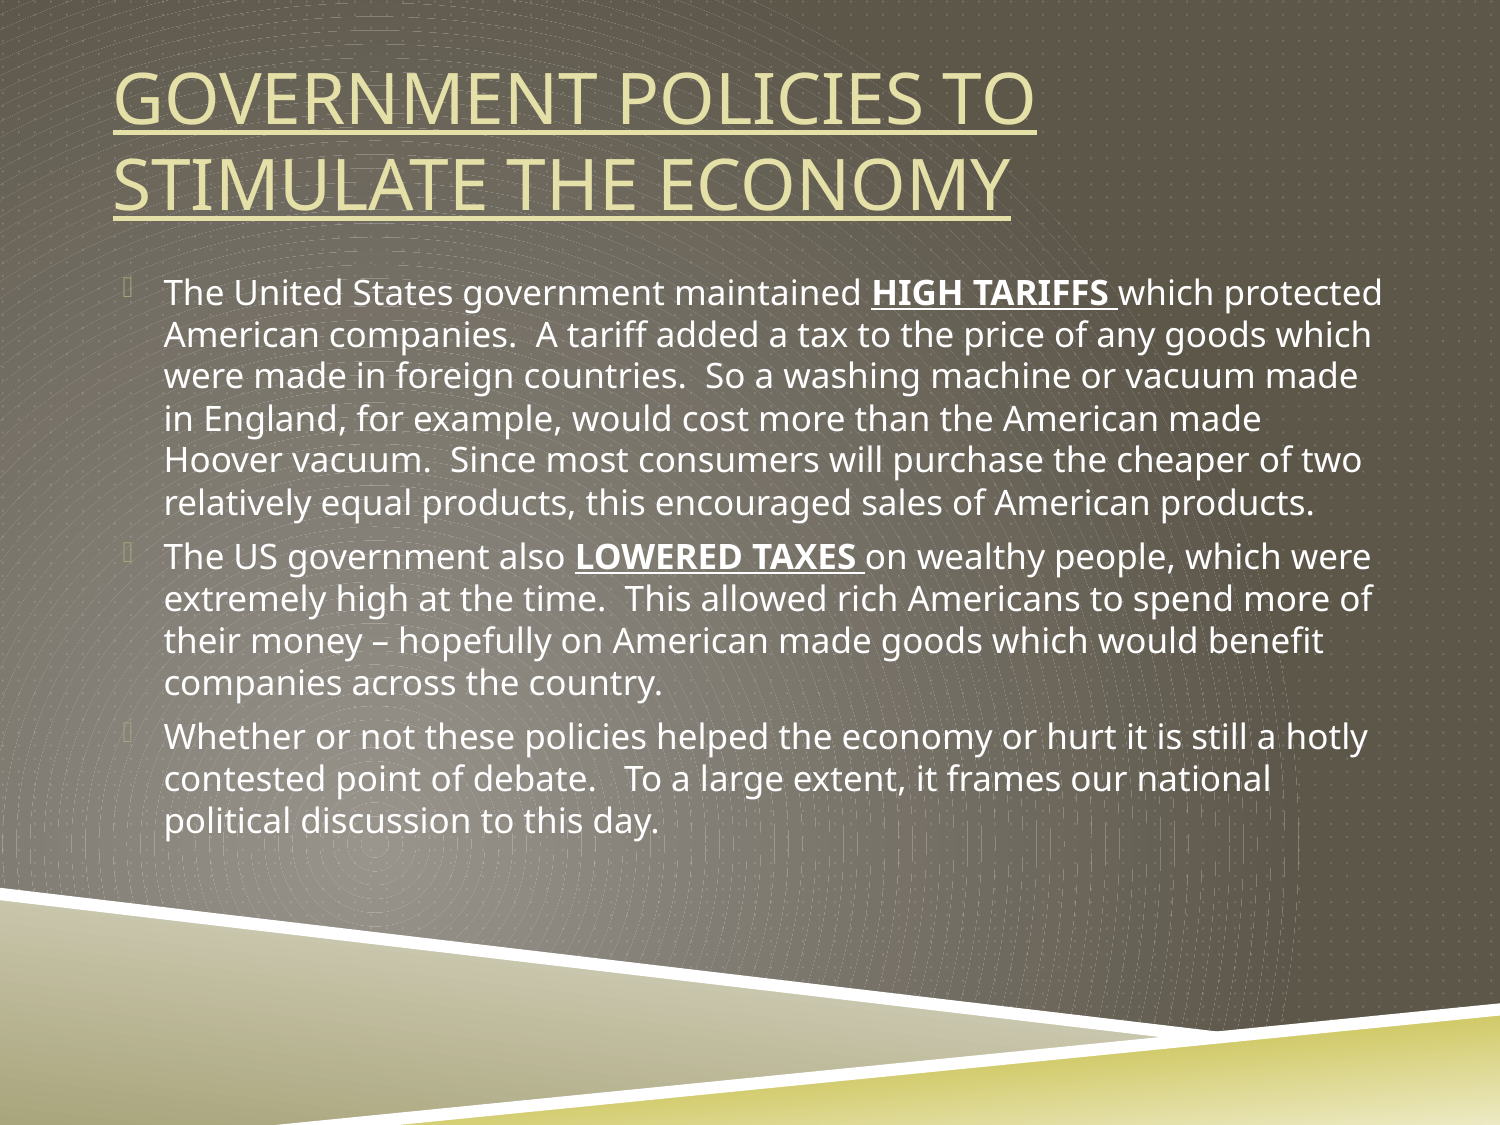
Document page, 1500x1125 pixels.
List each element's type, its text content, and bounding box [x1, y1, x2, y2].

list The United States government maintained HIGH TARIFFS which protected American companies. A tariff added a tax to the price of any goods which were made in foreign countries. So a washing machine or vacuum made in England, for example, would cost more than the American made Hoover vacuum. Since most consumers will purchase the cheaper of two relatively equal products, this encouraged sales of American products. The US government also LOWERED TAXES on wealthy people, which were extremely high at the time. This allowed rich Americans to spend more of their money – hopefully on American made goods which would benefit companies across the country. Whether or not these policies helped the economy or hurt it is still a hotly contested point of debate. To a large extent, it frames our national political discussion to this day. [112, 262, 1388, 875]
title Government Policies to Stimulate the Economy [112, 45, 1388, 233]
